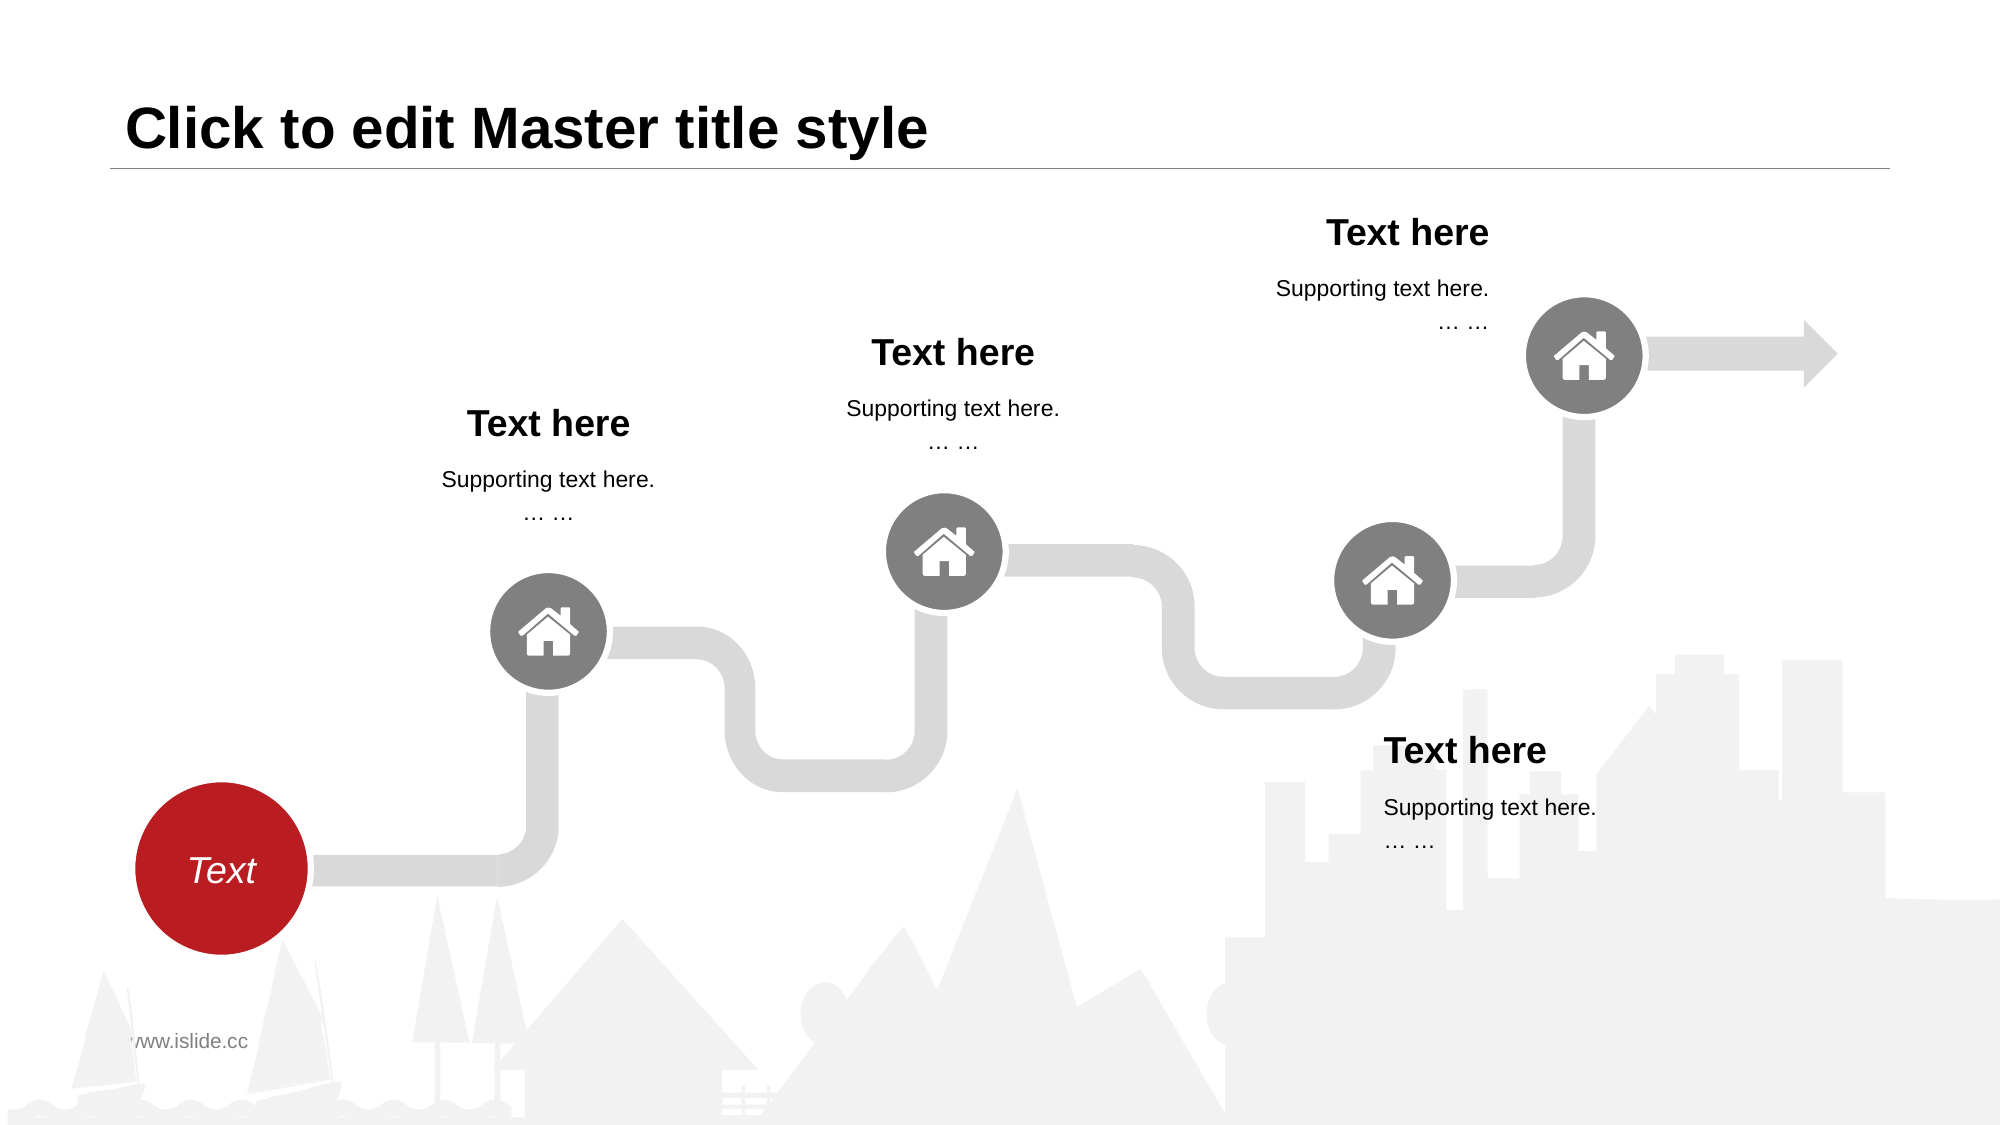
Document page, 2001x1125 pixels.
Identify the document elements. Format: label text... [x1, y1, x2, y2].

title Click to edit Master title style [109, 0, 1890, 169]
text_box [7, 190, 2000, 1125]
